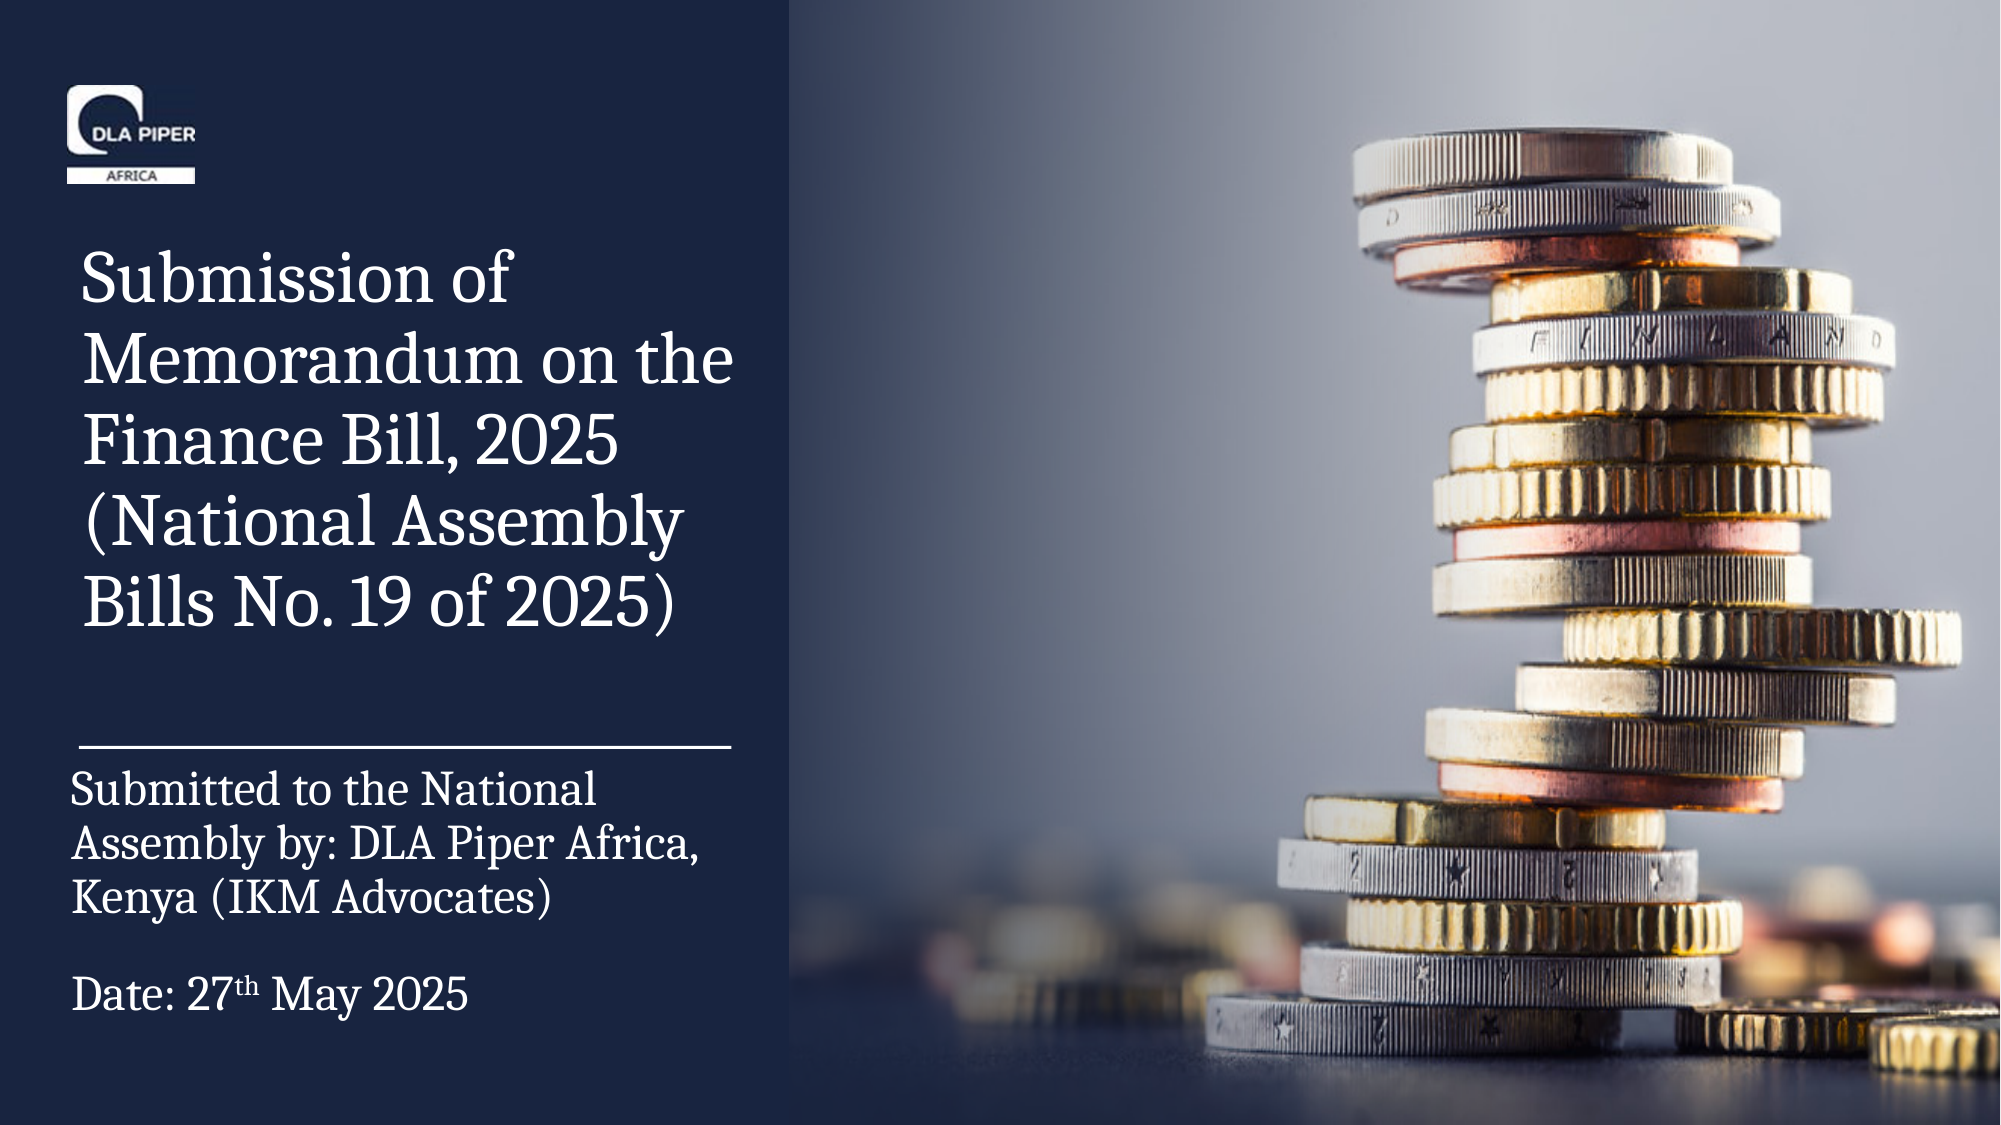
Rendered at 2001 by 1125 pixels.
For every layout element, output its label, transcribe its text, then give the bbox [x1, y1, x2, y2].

text_box Submitted to the National Assembly by: DLA Piper Africa, Kenya (IKM Advocates) [56, 761, 734, 932]
text_box [78, 745, 732, 750]
text_box Date: 27th May 2025 [56, 956, 641, 1029]
title Submission of Memorandum on the Finance Bill, 2025 (National Assembly Bills No. 19 of 2025) [67, 294, 774, 651]
text_box [0, 0, 789, 1125]
picture [789, 0, 2000, 1125]
picture [67, 85, 195, 184]
